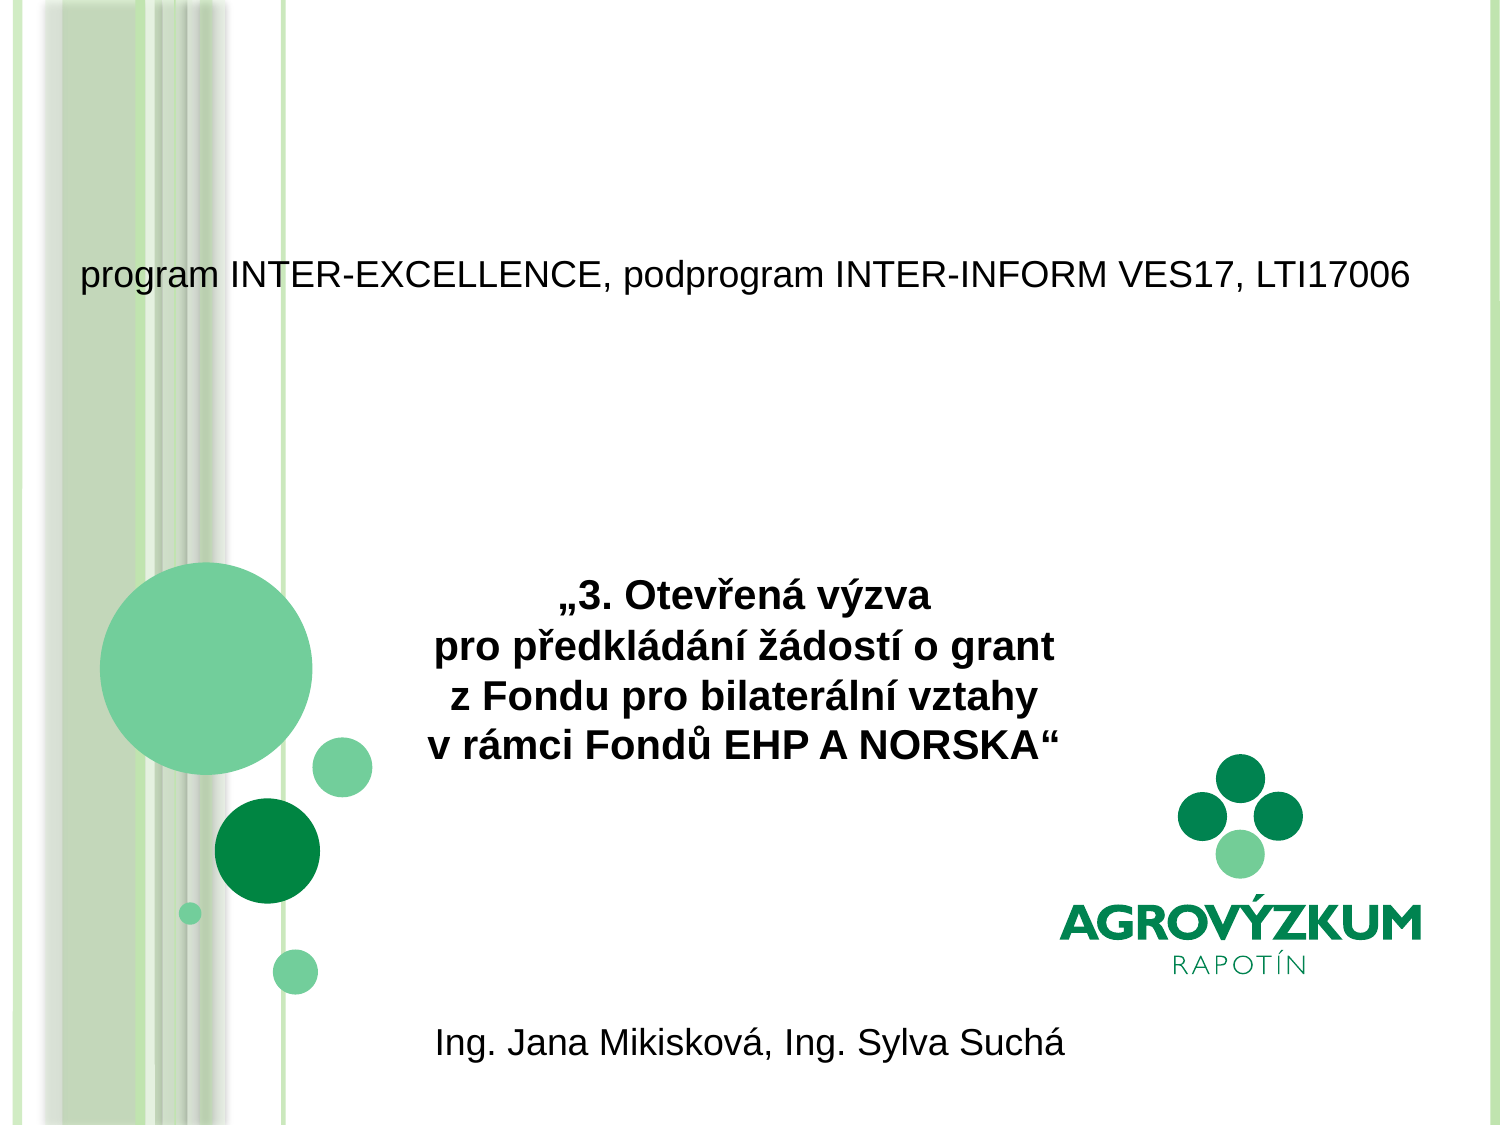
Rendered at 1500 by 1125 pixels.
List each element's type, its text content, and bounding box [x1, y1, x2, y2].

text_box program INTER-EXCELLENCE, podprogram INTER-INFORM VES17, LTI17006 [41, 192, 1451, 363]
text_box „3. Otevřená výzva pro předkládání žádostí o grant z Fondu pro bilaterální vztahy v rámci Fondů EHP A NORSKA“ Ing. Jana Mikisková, Ing. Sylva Suchá [135, 460, 1365, 1071]
